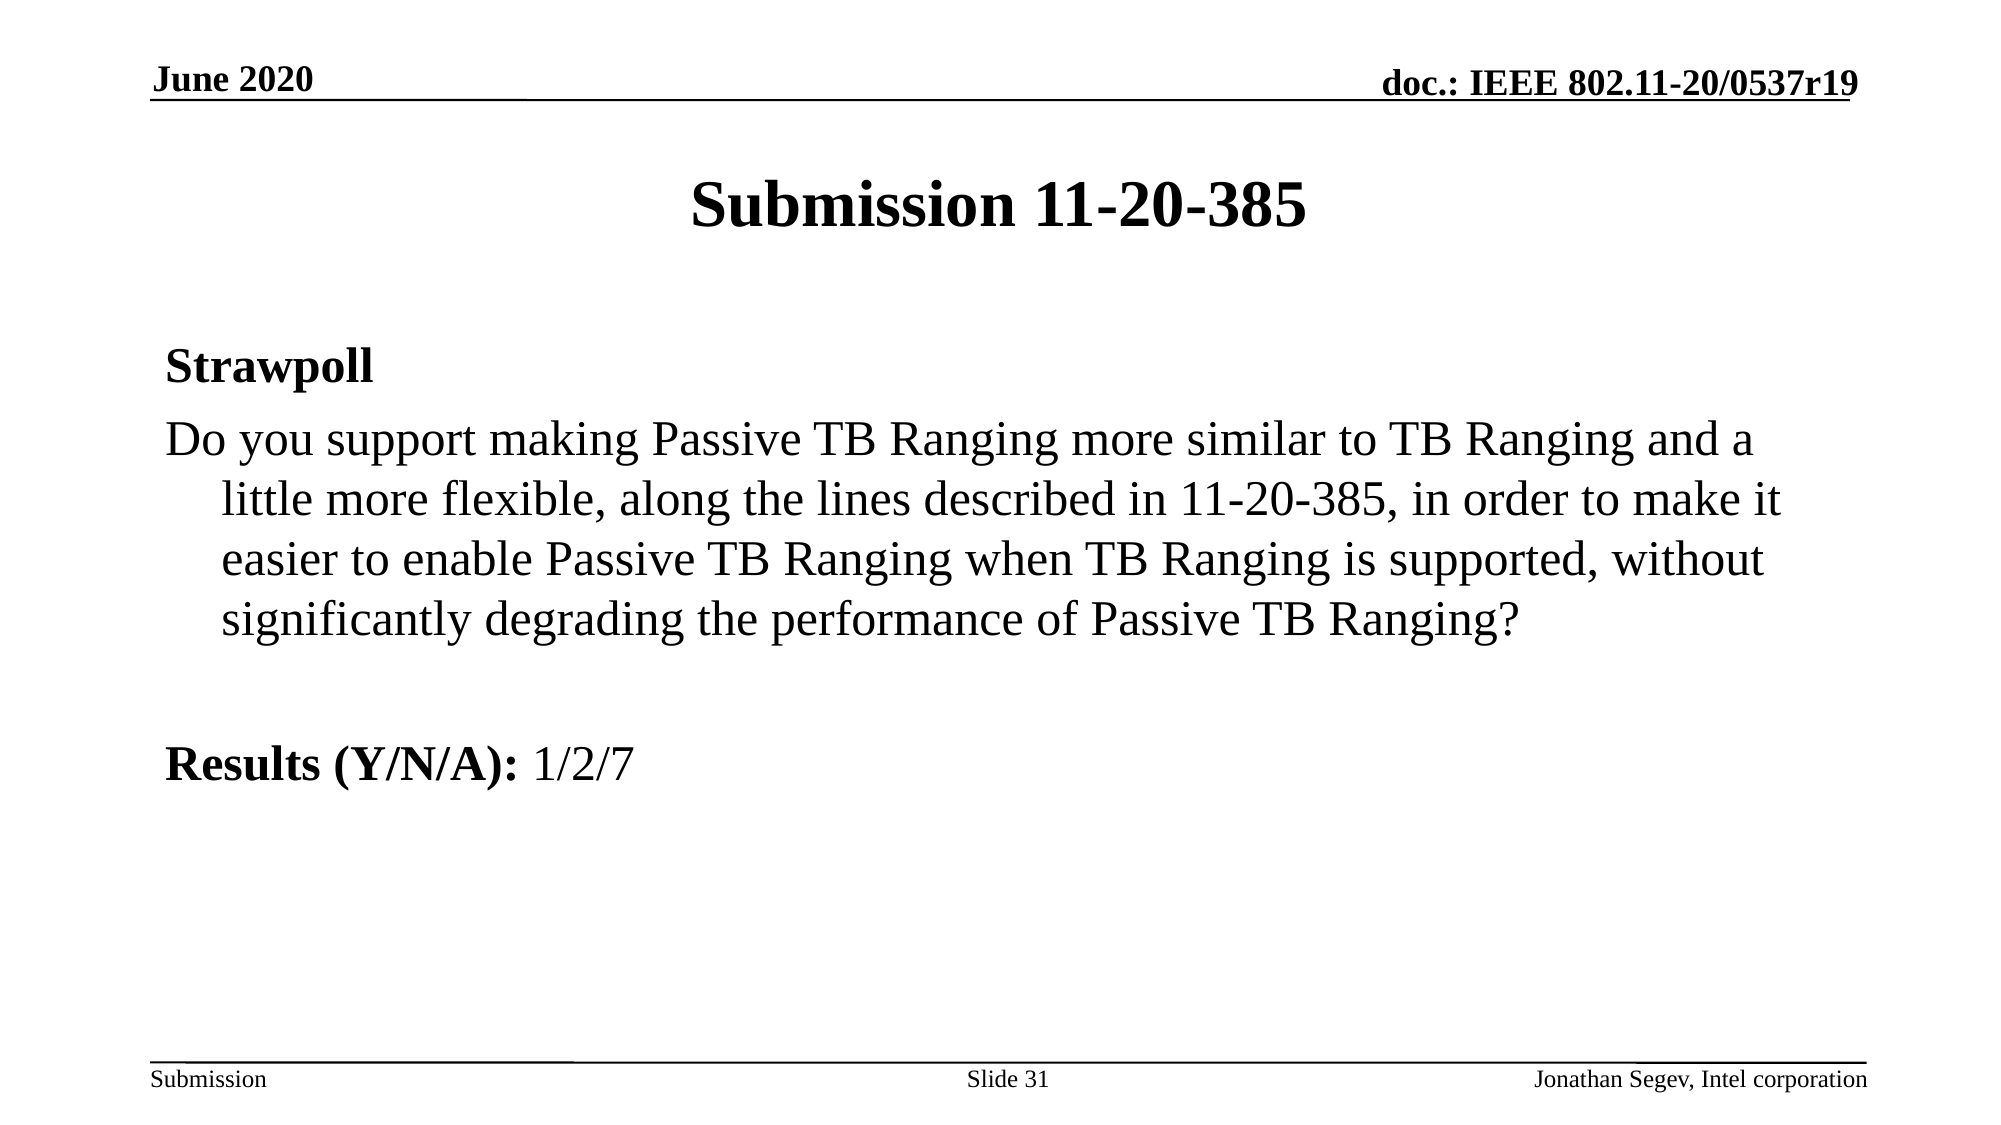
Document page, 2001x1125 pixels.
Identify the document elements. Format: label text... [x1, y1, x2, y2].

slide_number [152, 54, 563, 100]
slide_number Slide 31 [950, 1061, 1067, 1123]
title Submission 11-20-385 [149, 112, 1850, 288]
footer Jonathan Segev, Intel corporation [1171, 1061, 1869, 1093]
list Strawpoll Do you support making Passive TB Ranging more similar to TB Ranging and a little more flexible, along the lines described in 11-20-385, in order to make it easier to enable Passive TB Ranging when TB Ranging is supported, without significantly degrading the performance of Passive TB Ranging? Results (Y/N/A): 1/2/7 [149, 324, 1850, 1000]
